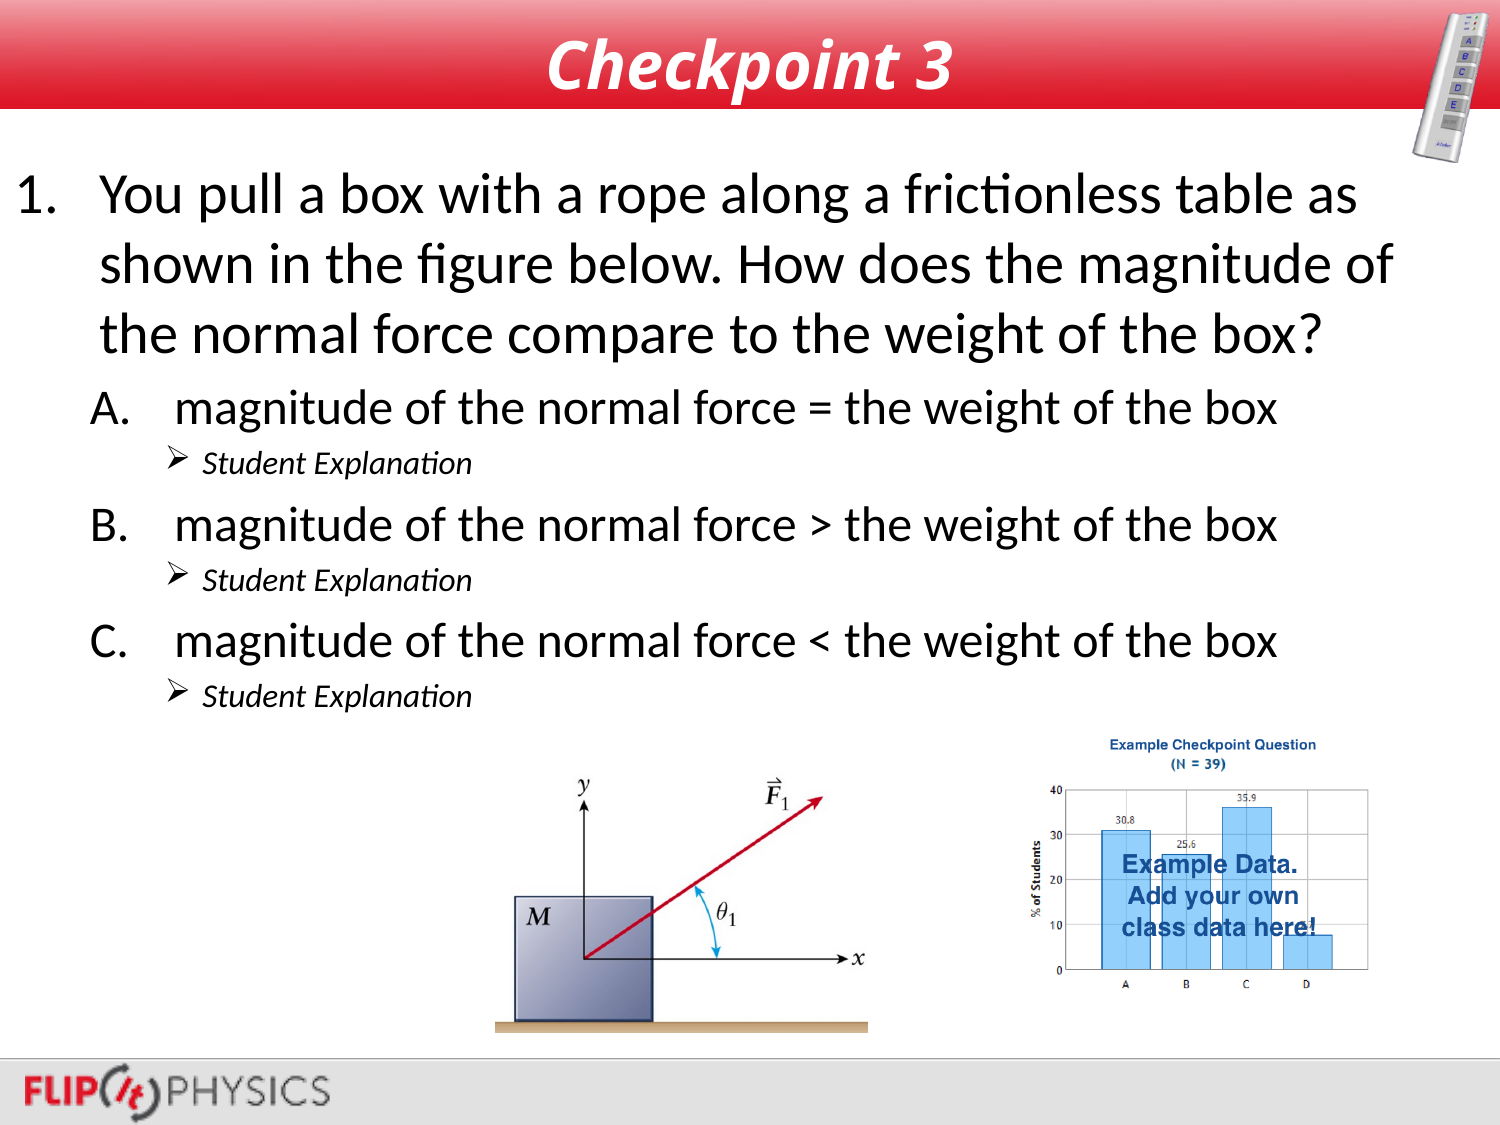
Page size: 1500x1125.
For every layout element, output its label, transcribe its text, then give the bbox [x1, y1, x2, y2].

picture [495, 761, 875, 1034]
title Checkpoint 3 [75, 15, 1425, 91]
list You pull a box with a rope along a frictionless table as shown in the figure below. How does the magnitude of the normal force compare to the weight of the box? magnitude of the normal force = the weight of the box Student Explanation magnitude of the normal force > the weight of the box Student Explanation magnitude of the normal force < the weight of the box Student Explanation [0, 147, 1450, 1005]
picture [1012, 727, 1383, 1006]
picture [0, 1058, 1500, 1125]
picture [0, 0, 1500, 163]
